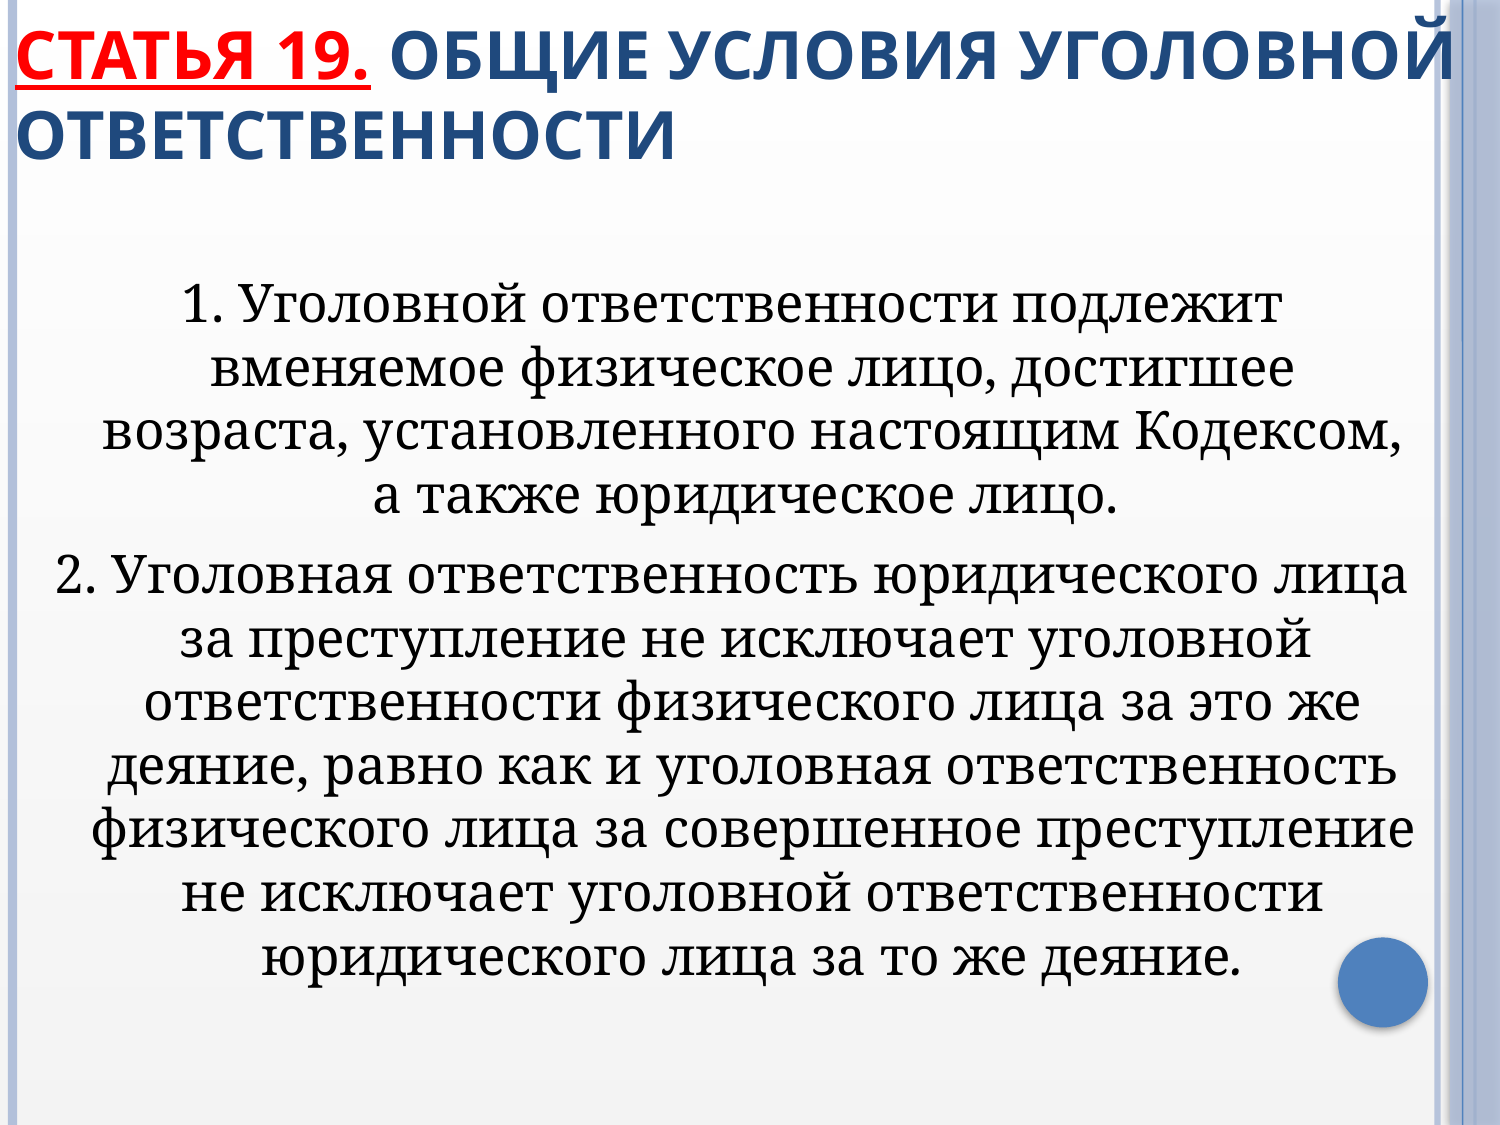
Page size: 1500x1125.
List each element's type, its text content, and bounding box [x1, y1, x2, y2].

list 1. Уголовной ответственности подлежит вменяемое физическое лицо, достигшее возраста, установленного настоящим Кодексом, а также юридическое лицо. 2. Уголовная ответственность юридического лица за преступление не исключает уголовной ответственности физического лица за это же деяние, равно как и уголовная ответственность физического лица за совершенное преступление не исключает уголовной ответственности юридического лица за то же деяние. [29, 196, 1436, 1062]
title Статья 19. Общие условия уголовной ответственности [0, 0, 1500, 181]
